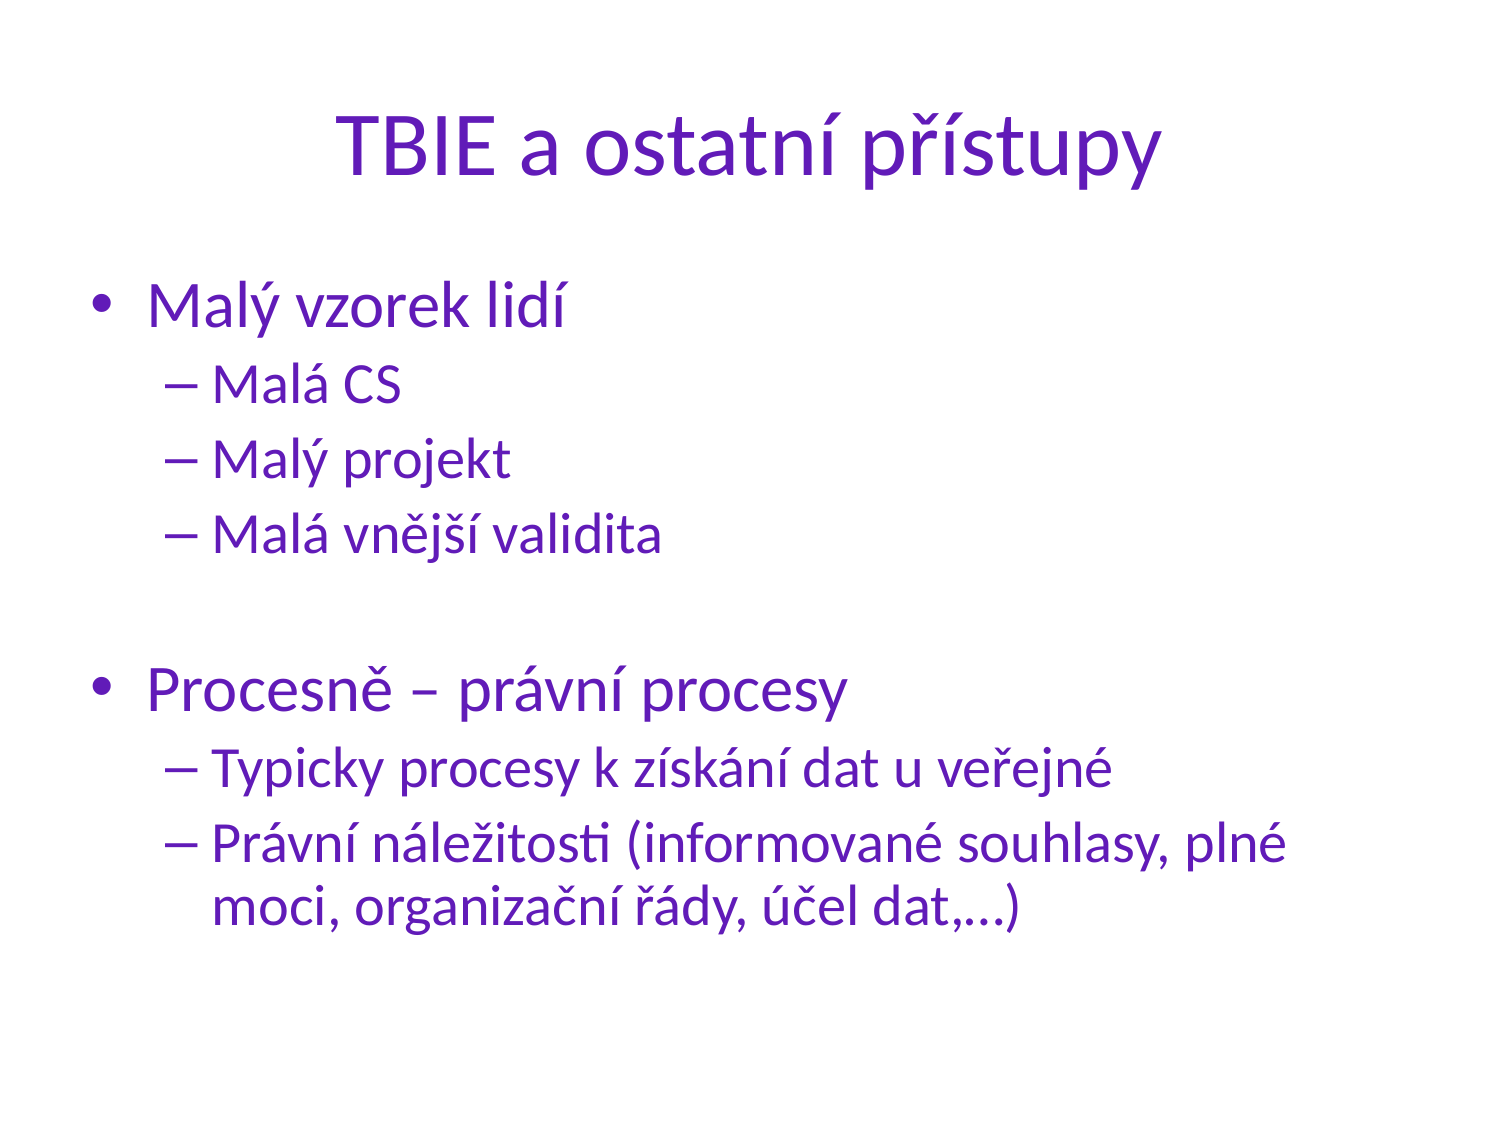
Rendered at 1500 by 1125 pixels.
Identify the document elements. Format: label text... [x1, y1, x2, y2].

title TBIE a ostatní přístupy [75, 45, 1425, 233]
list Malý vzorek lidí Malá CS Malý projekt Malá vnější validita Procesně – právní procesy Typicky procesy k získání dat u veřejné Právní náležitosti (informované souhlasy, plné moci, organizační řády, účel dat,…) [75, 262, 1425, 1005]
